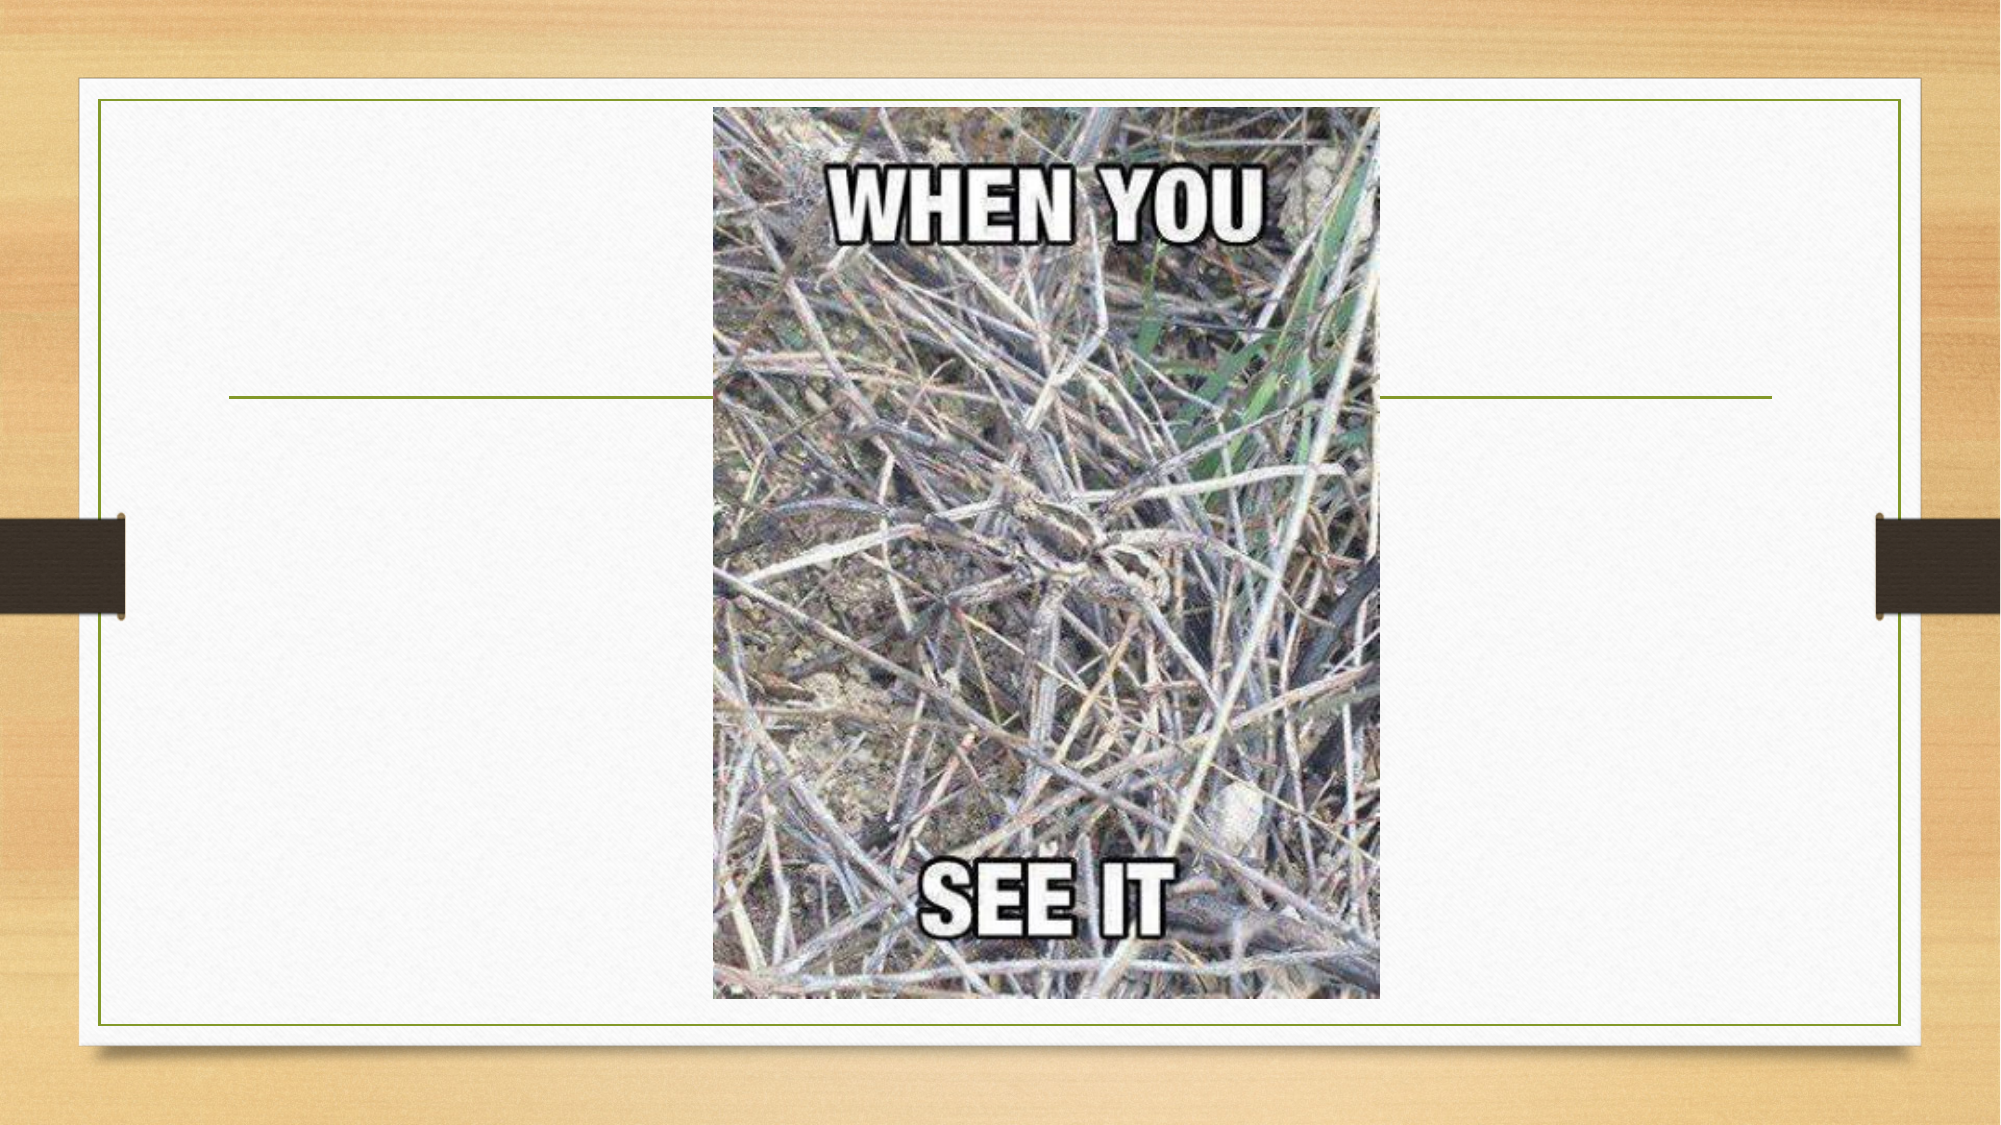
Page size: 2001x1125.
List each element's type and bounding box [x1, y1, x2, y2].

picture [0, 0, 2001, 1125]
list [713, 106, 1381, 999]
